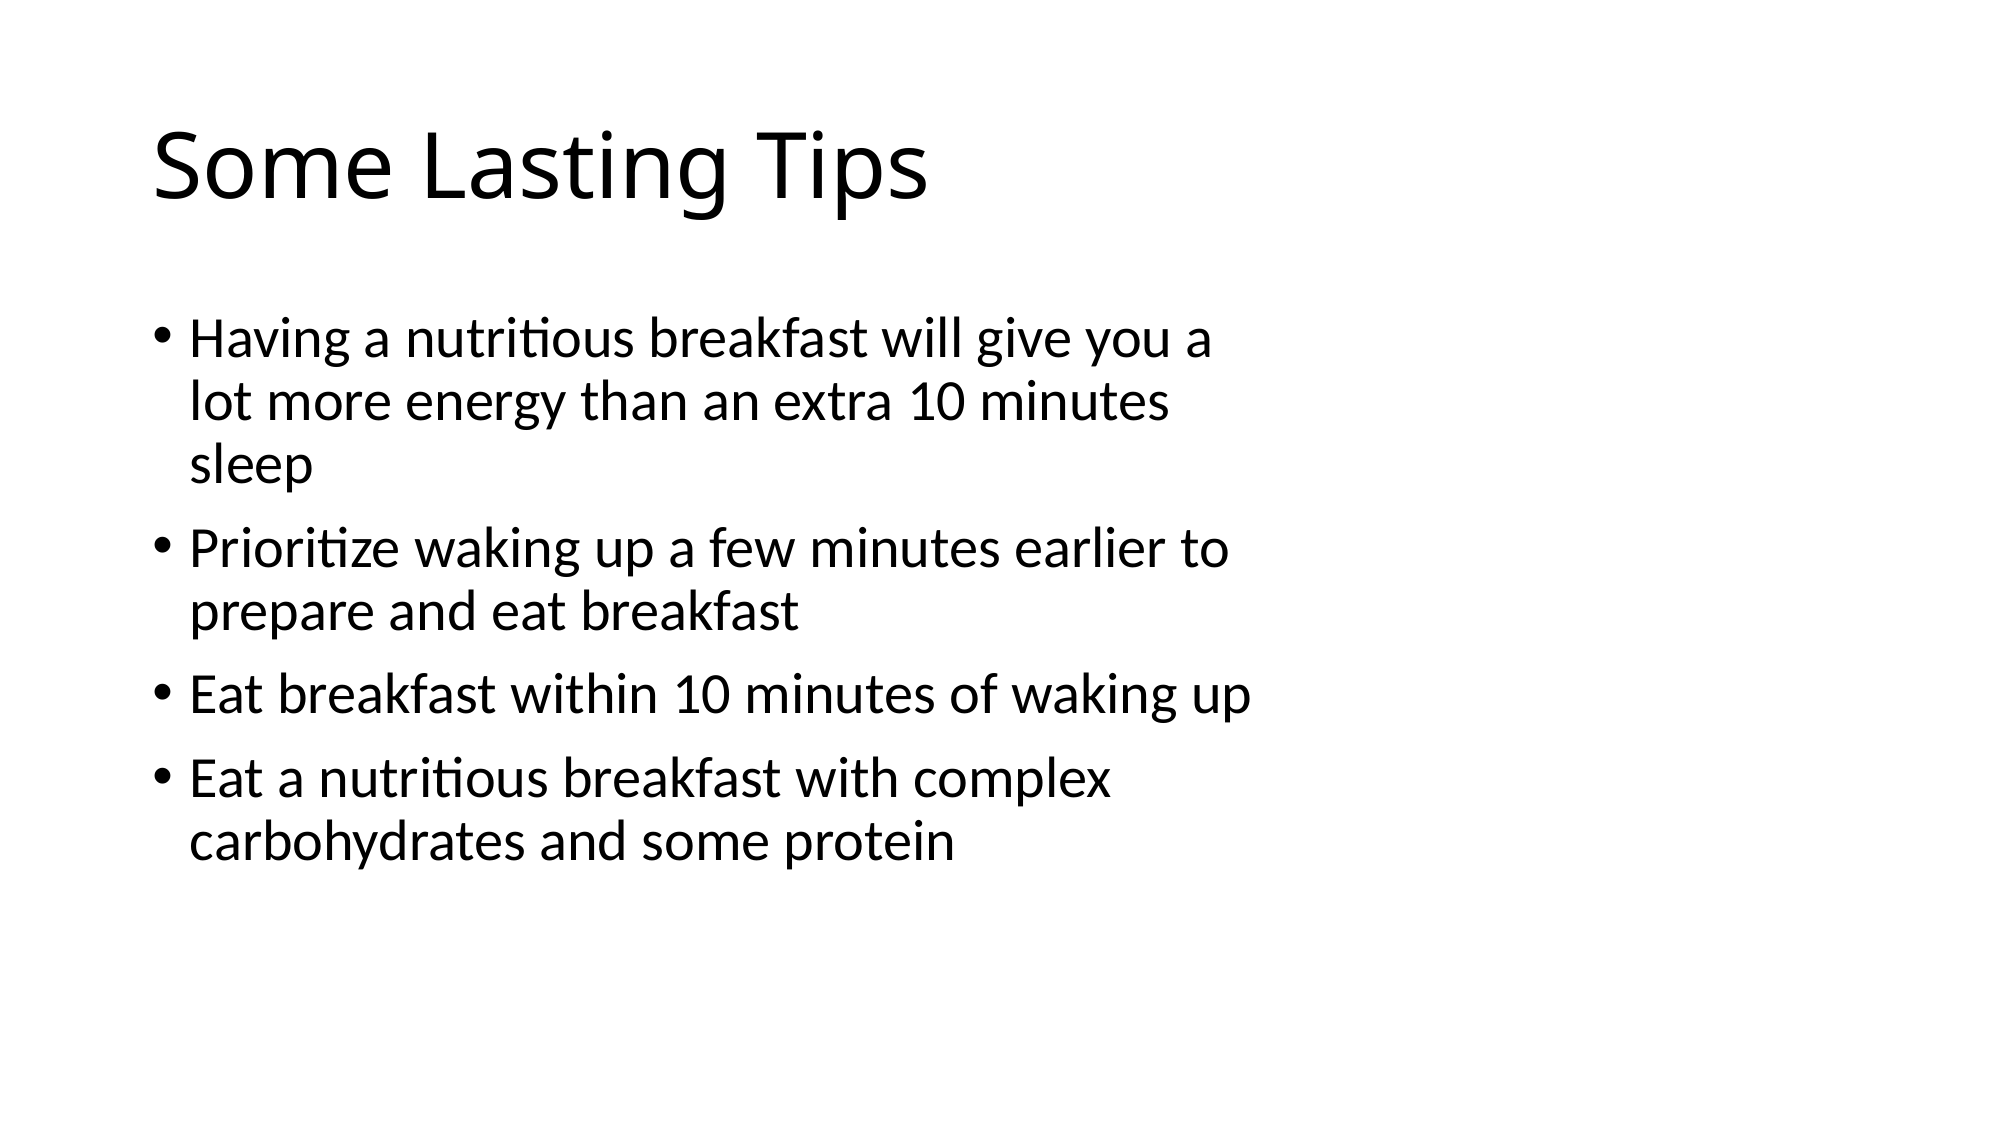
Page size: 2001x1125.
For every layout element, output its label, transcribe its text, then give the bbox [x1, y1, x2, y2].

list Having a nutritious breakfast will give you a lot more energy than an extra 10 minutes sleep Prioritize waking up a few minutes earlier to prepare and eat breakfast Eat breakfast within 10 minutes of waking up Eat a nutritious breakfast with complex carbohydrates and some protein [137, 299, 1295, 1014]
title Some Lasting Tips [137, 59, 1863, 278]
